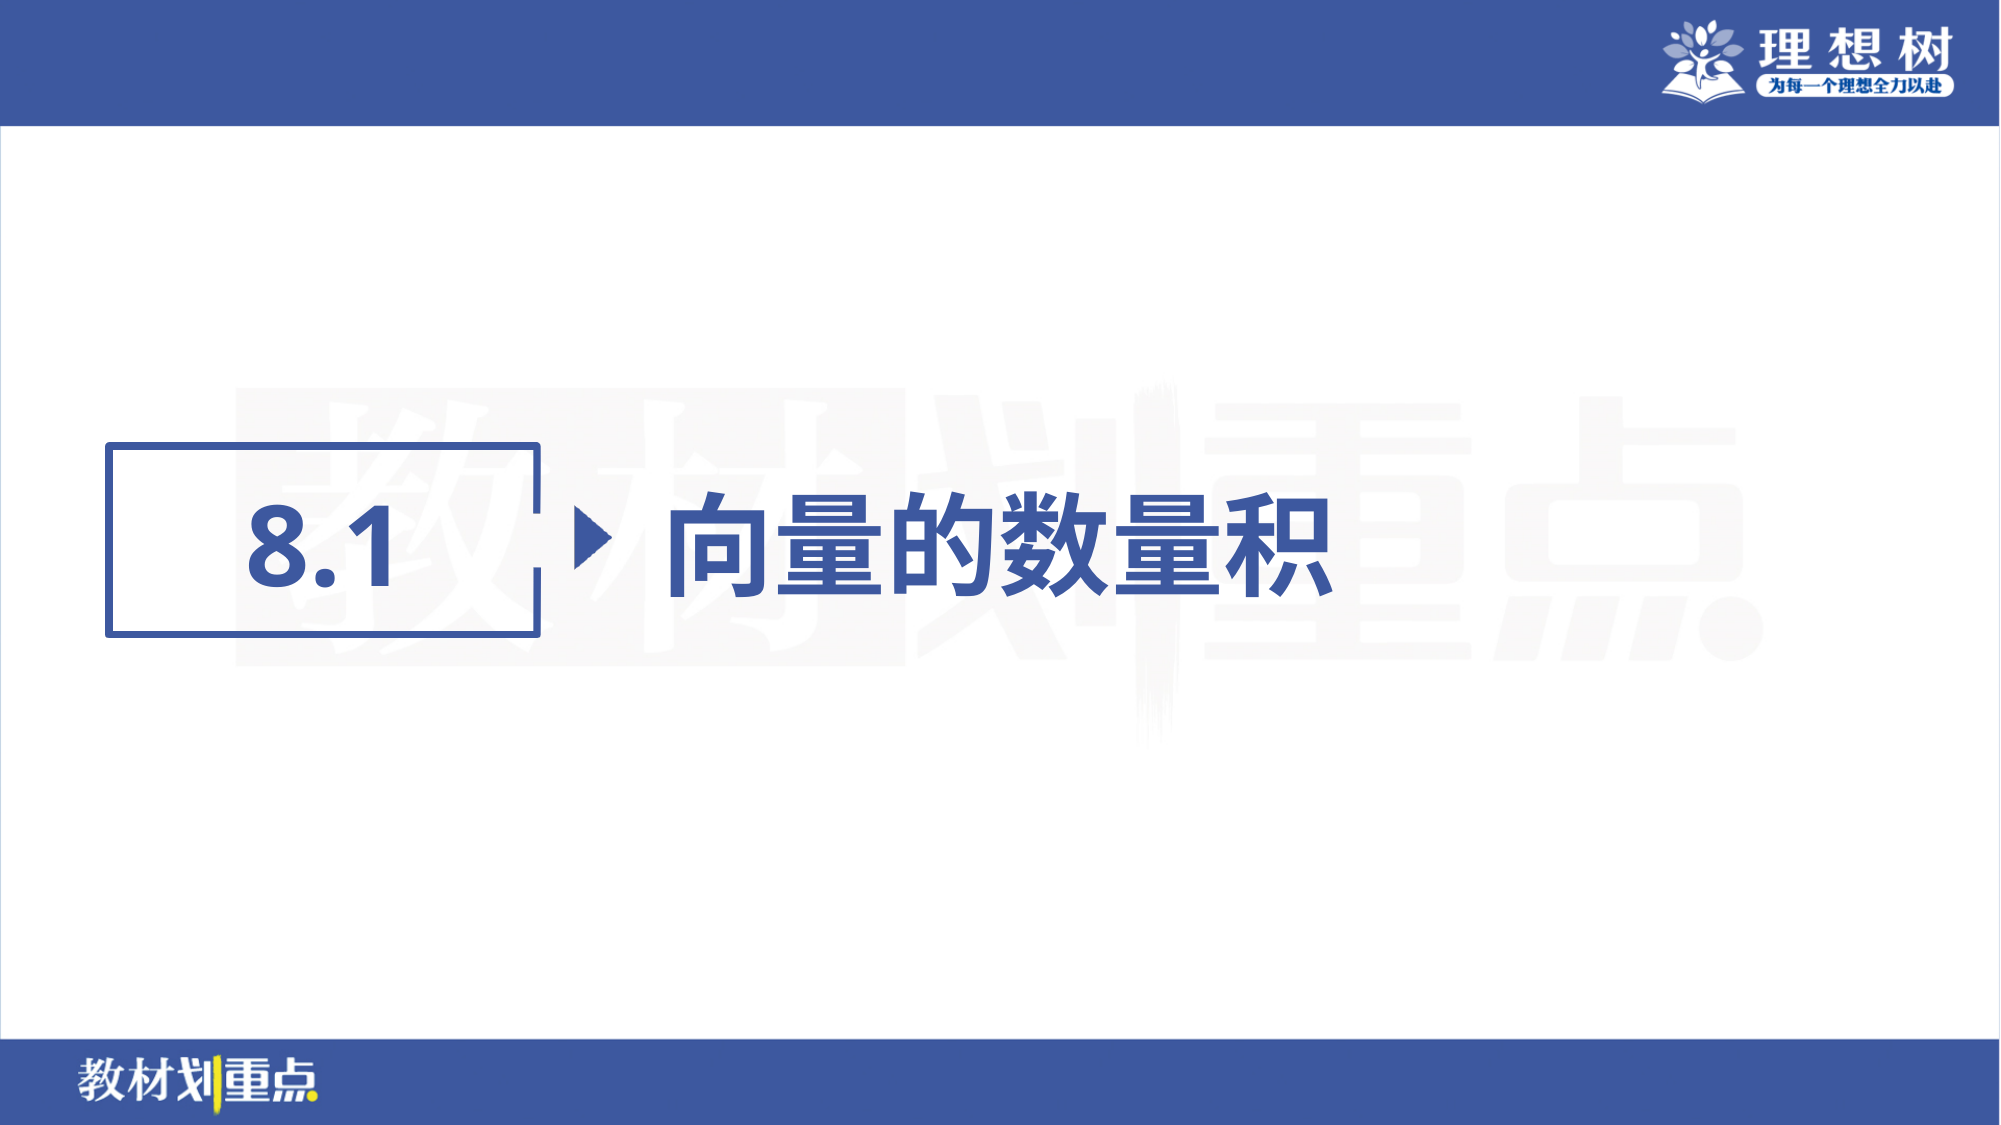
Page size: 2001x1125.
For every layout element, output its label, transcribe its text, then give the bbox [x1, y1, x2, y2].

text_box 向量的数量积 [661, 383, 1982, 698]
picture [0, 0, 2000, 1125]
